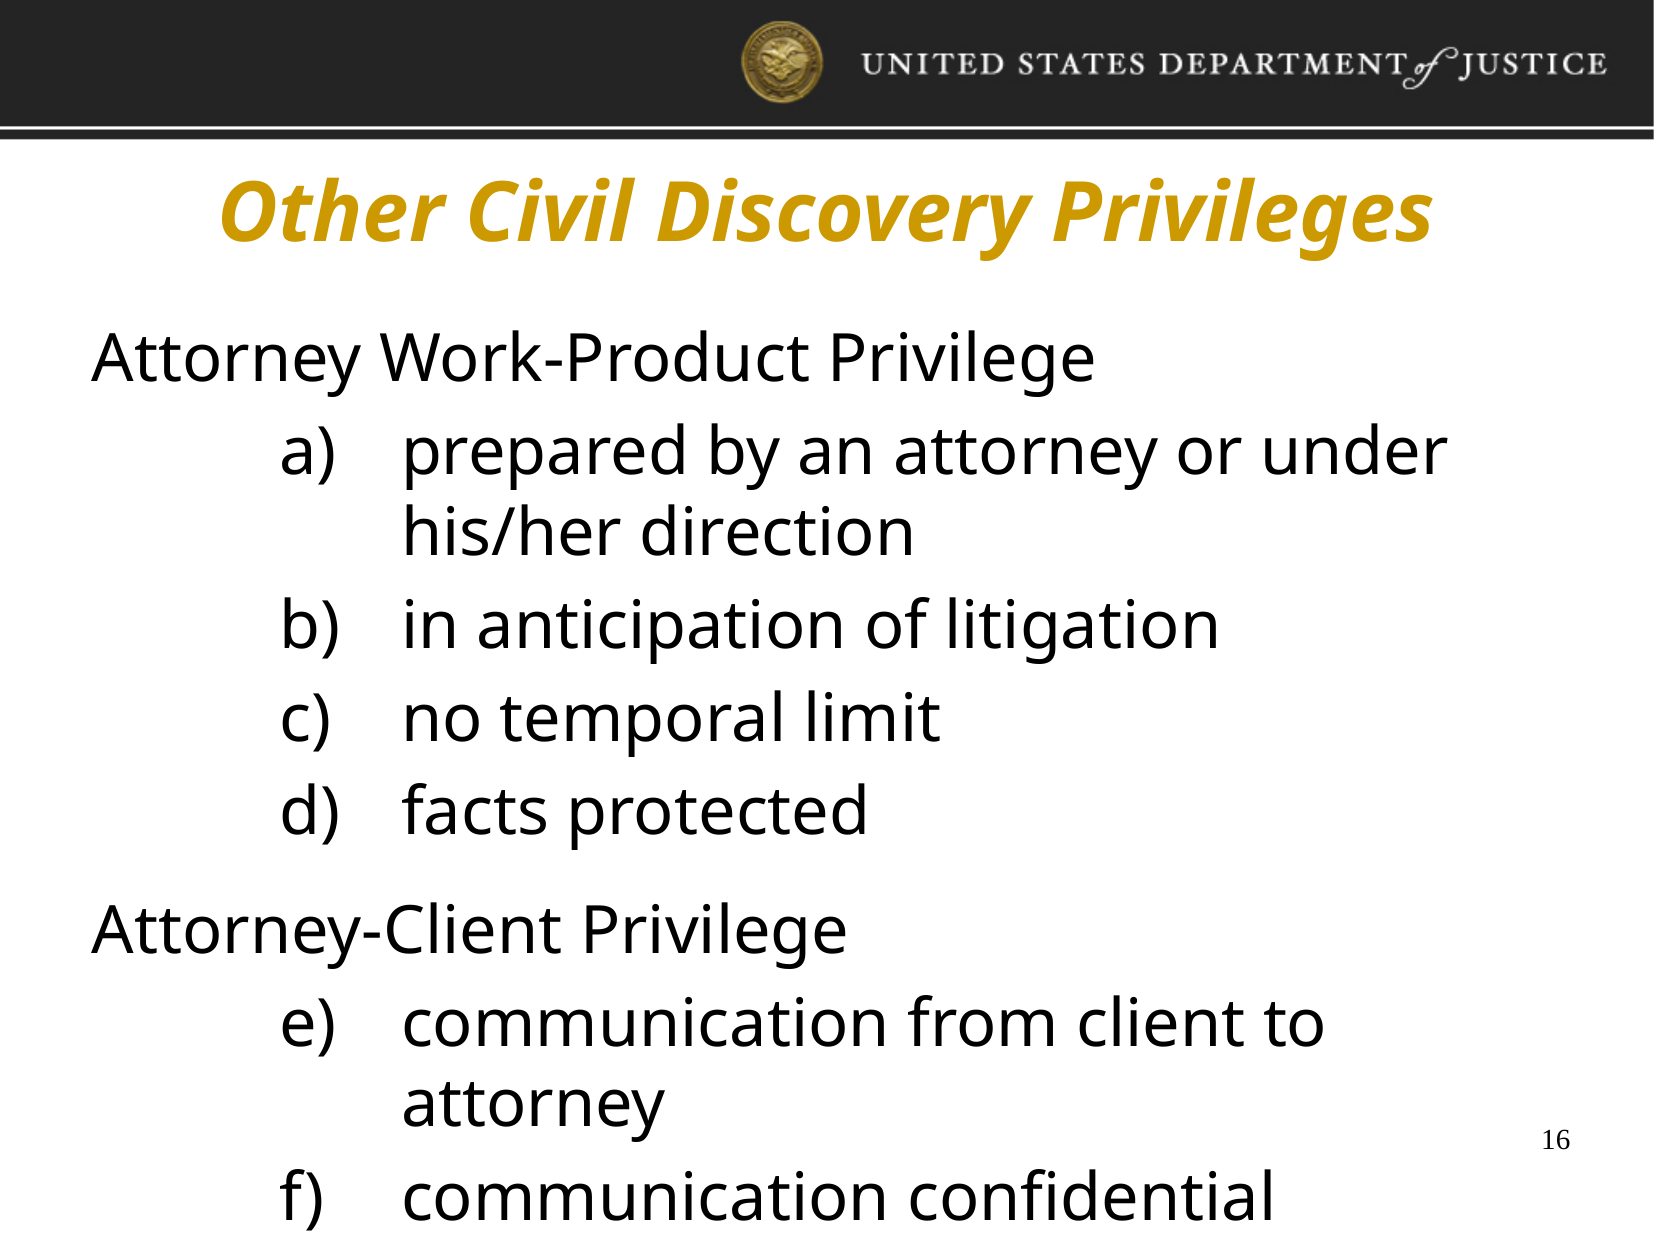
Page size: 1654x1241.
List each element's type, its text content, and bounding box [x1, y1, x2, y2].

slide_number 16 [1185, 1122, 1571, 1208]
text_box Attorney Work-Product Privilege prepared by an attorney or under his/her direction in anticipation of litigation no temporal limit facts protected Attorney-Client Privilege communication from client to attorney communication confidential [75, 305, 1579, 1241]
picture [0, 0, 1654, 1236]
text_box Other Civil Discovery Privileges [33, 157, 1621, 269]
